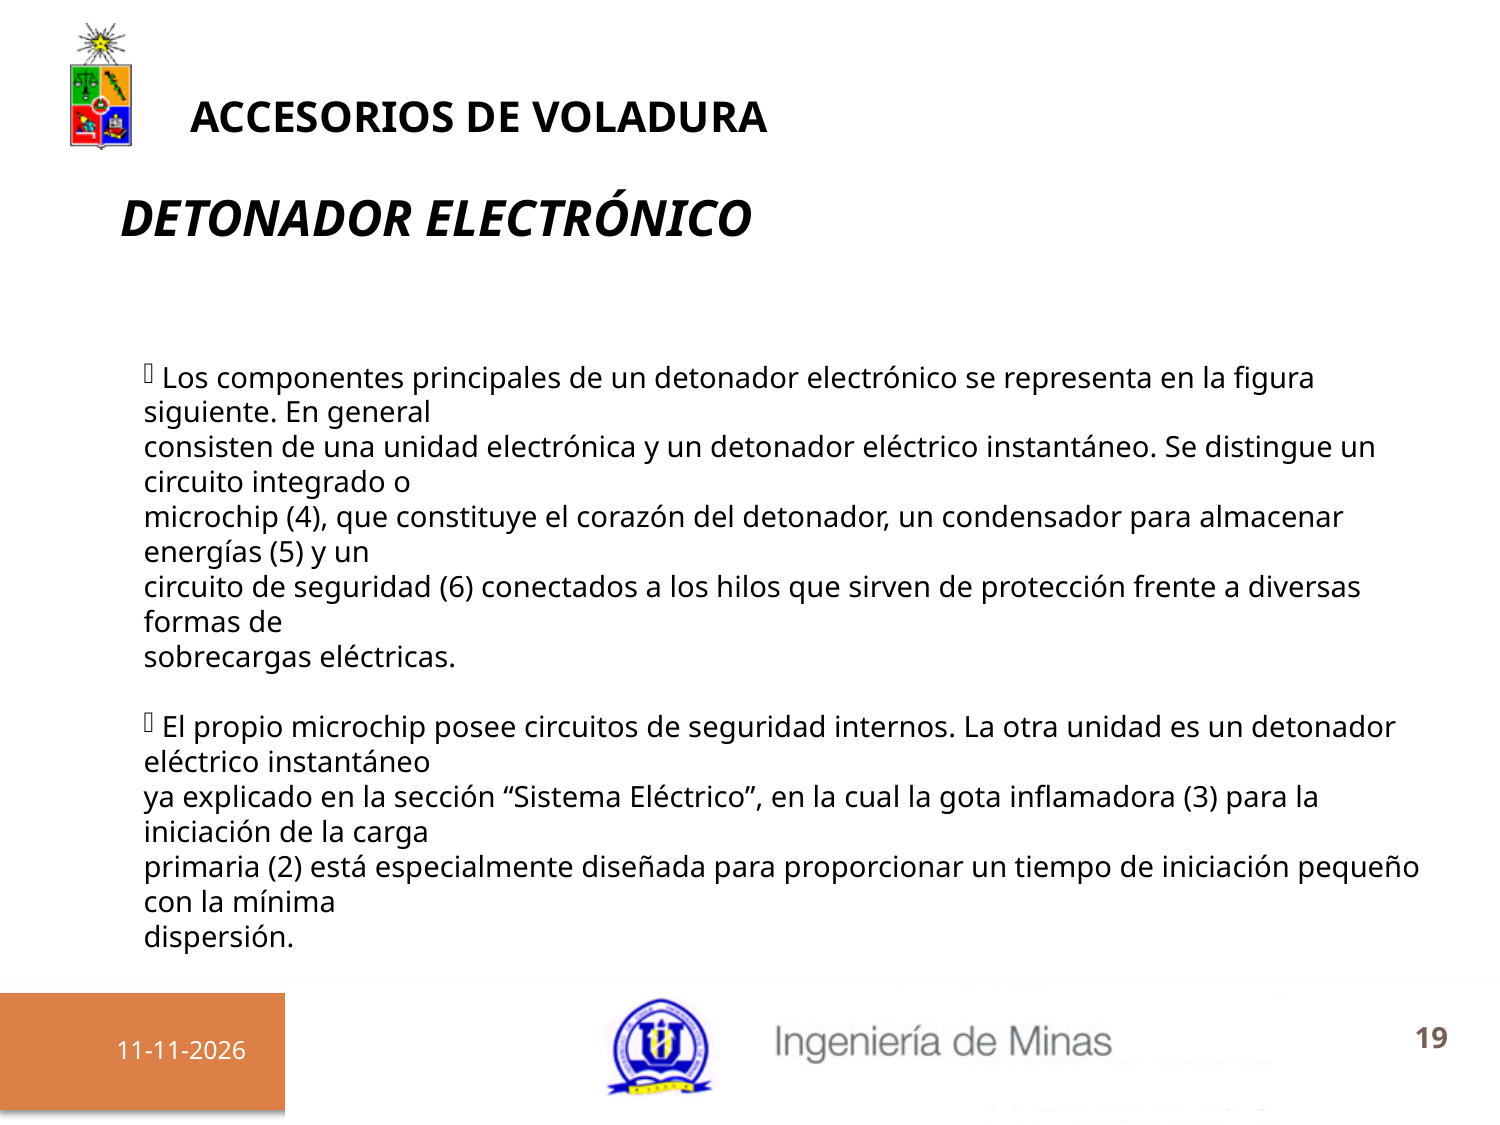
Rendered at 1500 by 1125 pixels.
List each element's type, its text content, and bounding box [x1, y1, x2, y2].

text_box Detonador electrónico [105, 187, 1196, 254]
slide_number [12, 995, 279, 1108]
text_box Los componentes principales de un detonador electrónico se representa en la figura siguiente. En general consisten de una unidad electrónica y un detonador eléctrico instantáneo. Se distingue un circuito integrado o microchip (4), que constituye el corazón del detonador, un condensador para almacenar energías (5) y un circuito de seguridad (6) conectados a los hilos que sirven de protección frente a diversas formas de sobrecargas eléctricas. El propio microchip posee circuitos de seguridad internos. La otra unidad es un detonador eléctrico instantáneo ya explicado en la sección “Sistema Eléctrico”, en la cual la gota inflamadora (3) para la iniciación de la carga primaria (2) está especialmente diseñada para proporcionar un tiempo de iniciación pequeño con la mínima dispersión. [128, 351, 1465, 961]
text_box Accesorios de voladura [175, 81, 1266, 148]
picture [285, 980, 1500, 1125]
picture [69, 23, 132, 151]
